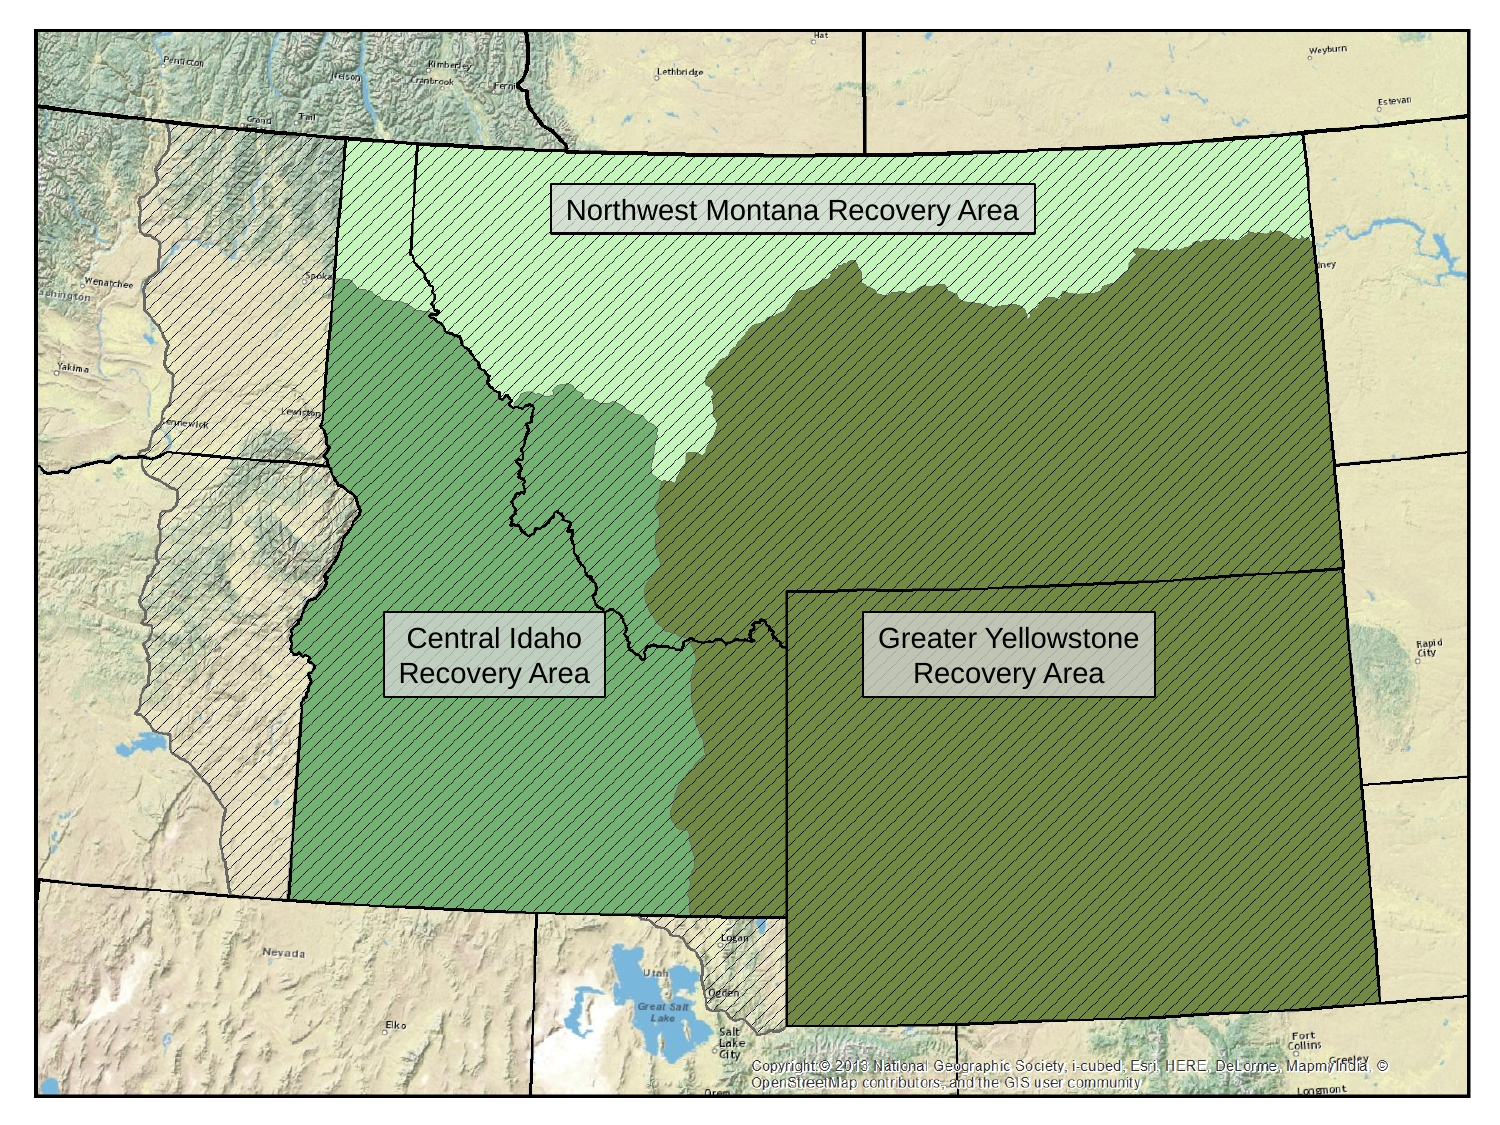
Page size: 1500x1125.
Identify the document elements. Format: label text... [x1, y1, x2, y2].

text_box Greater Yellowstone Recovery Area [863, 612, 1155, 697]
text_box Central Idaho Recovery Area [383, 612, 606, 698]
picture [0, 0, 1500, 1125]
text_box Northwest Montana Recovery Area [550, 183, 1035, 234]
